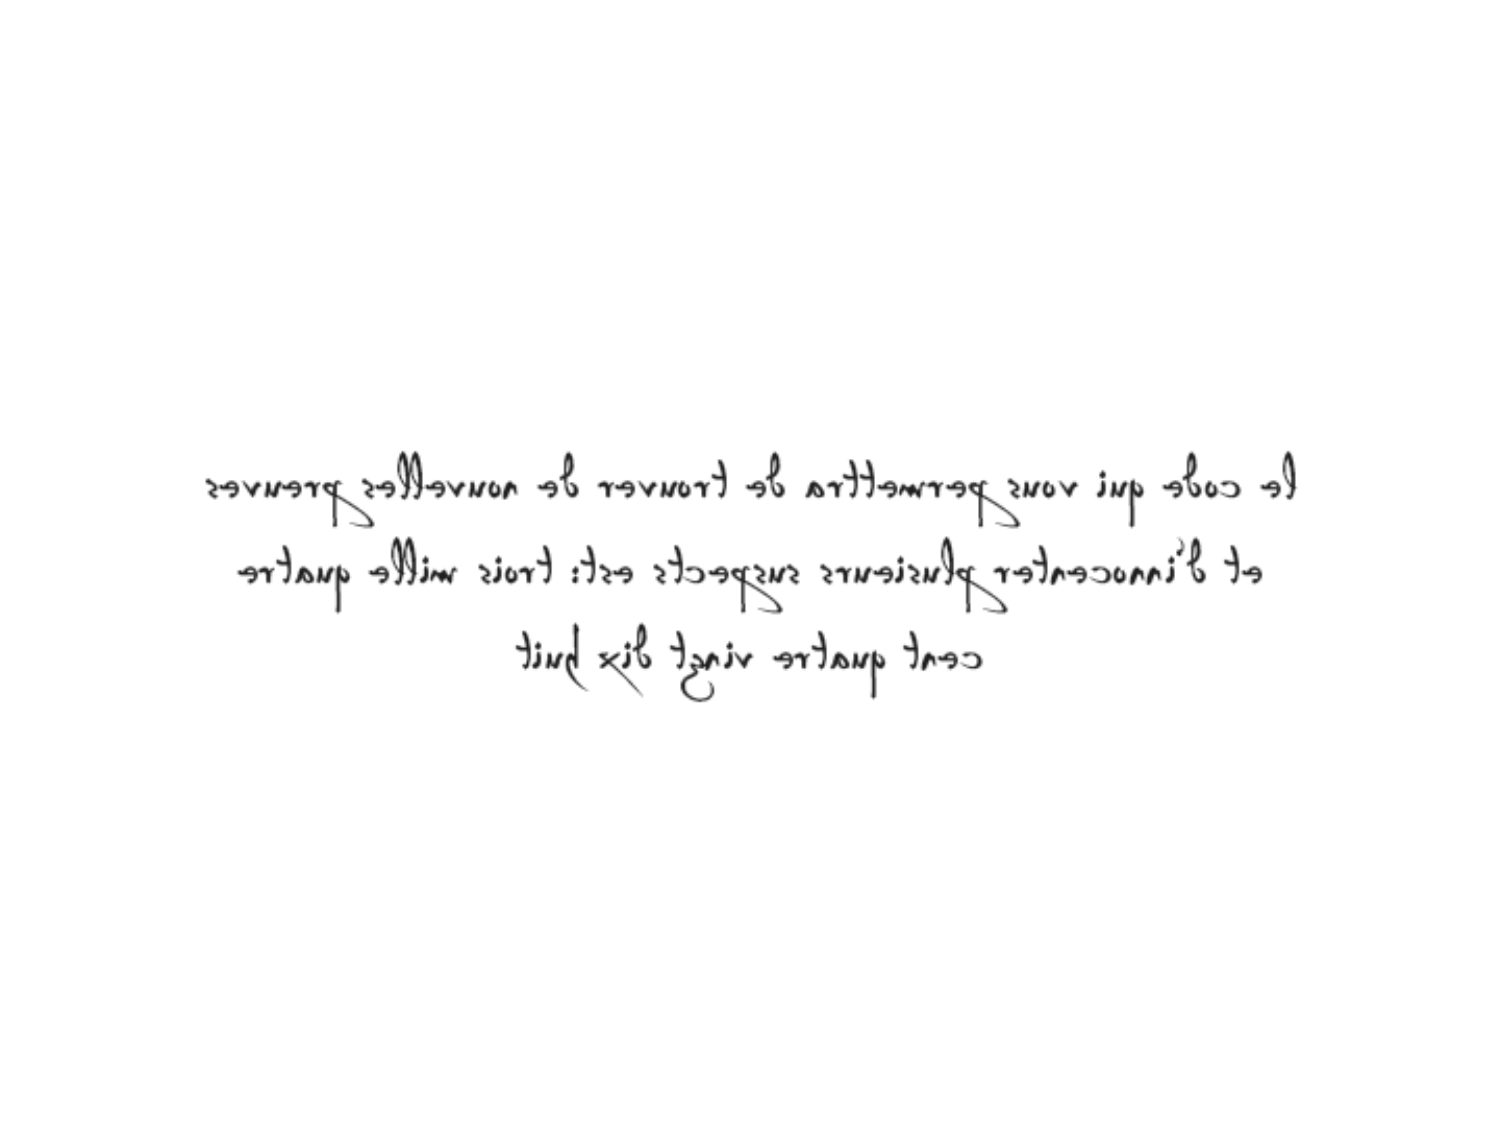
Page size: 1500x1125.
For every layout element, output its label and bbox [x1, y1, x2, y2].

picture [99, 385, 1401, 740]
